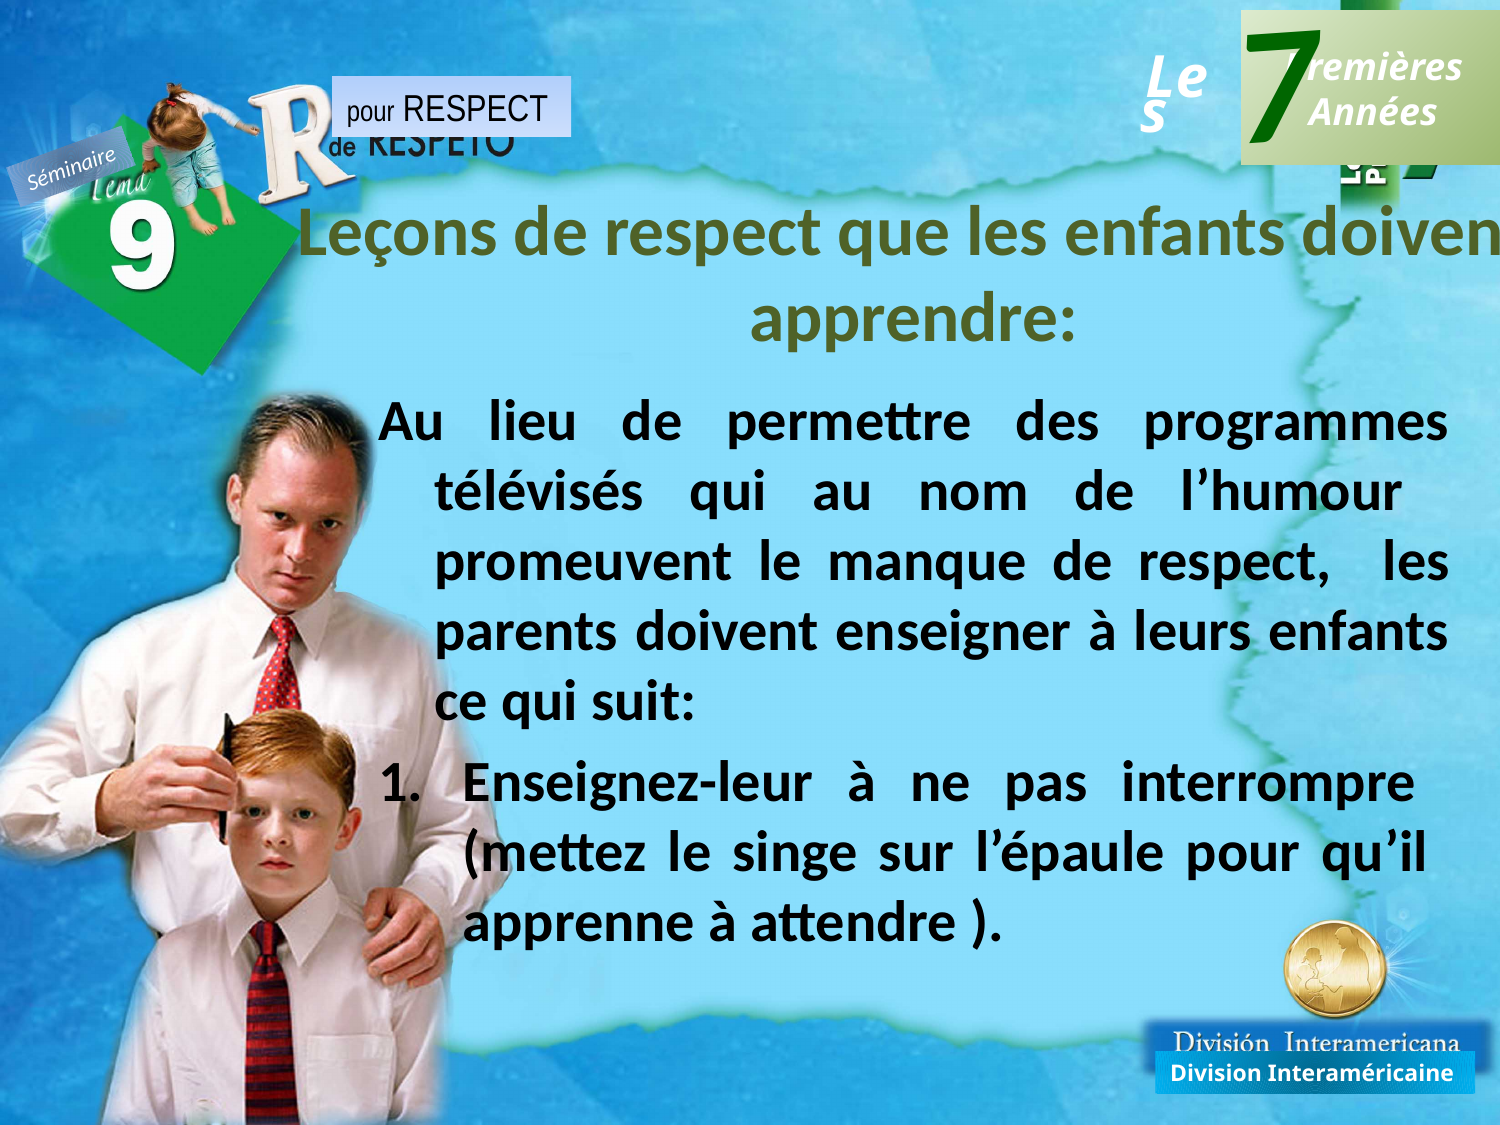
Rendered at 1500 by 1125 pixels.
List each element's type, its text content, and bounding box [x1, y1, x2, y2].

title Leçons de respect que les enfants doivent apprendre: [238, 175, 1500, 364]
list Au lieu de permettre des programmes télévisés qui au nom de l’humour promeuvent le manque de respect, les parents doivent enseigner à leurs enfants ce qui suit: Enseignez-leur à ne pas interrompre (mettez le singe sur l’épaule pour qu’il apprenne à attendre ). [363, 375, 1465, 1055]
picture [0, 0, 1500, 1125]
